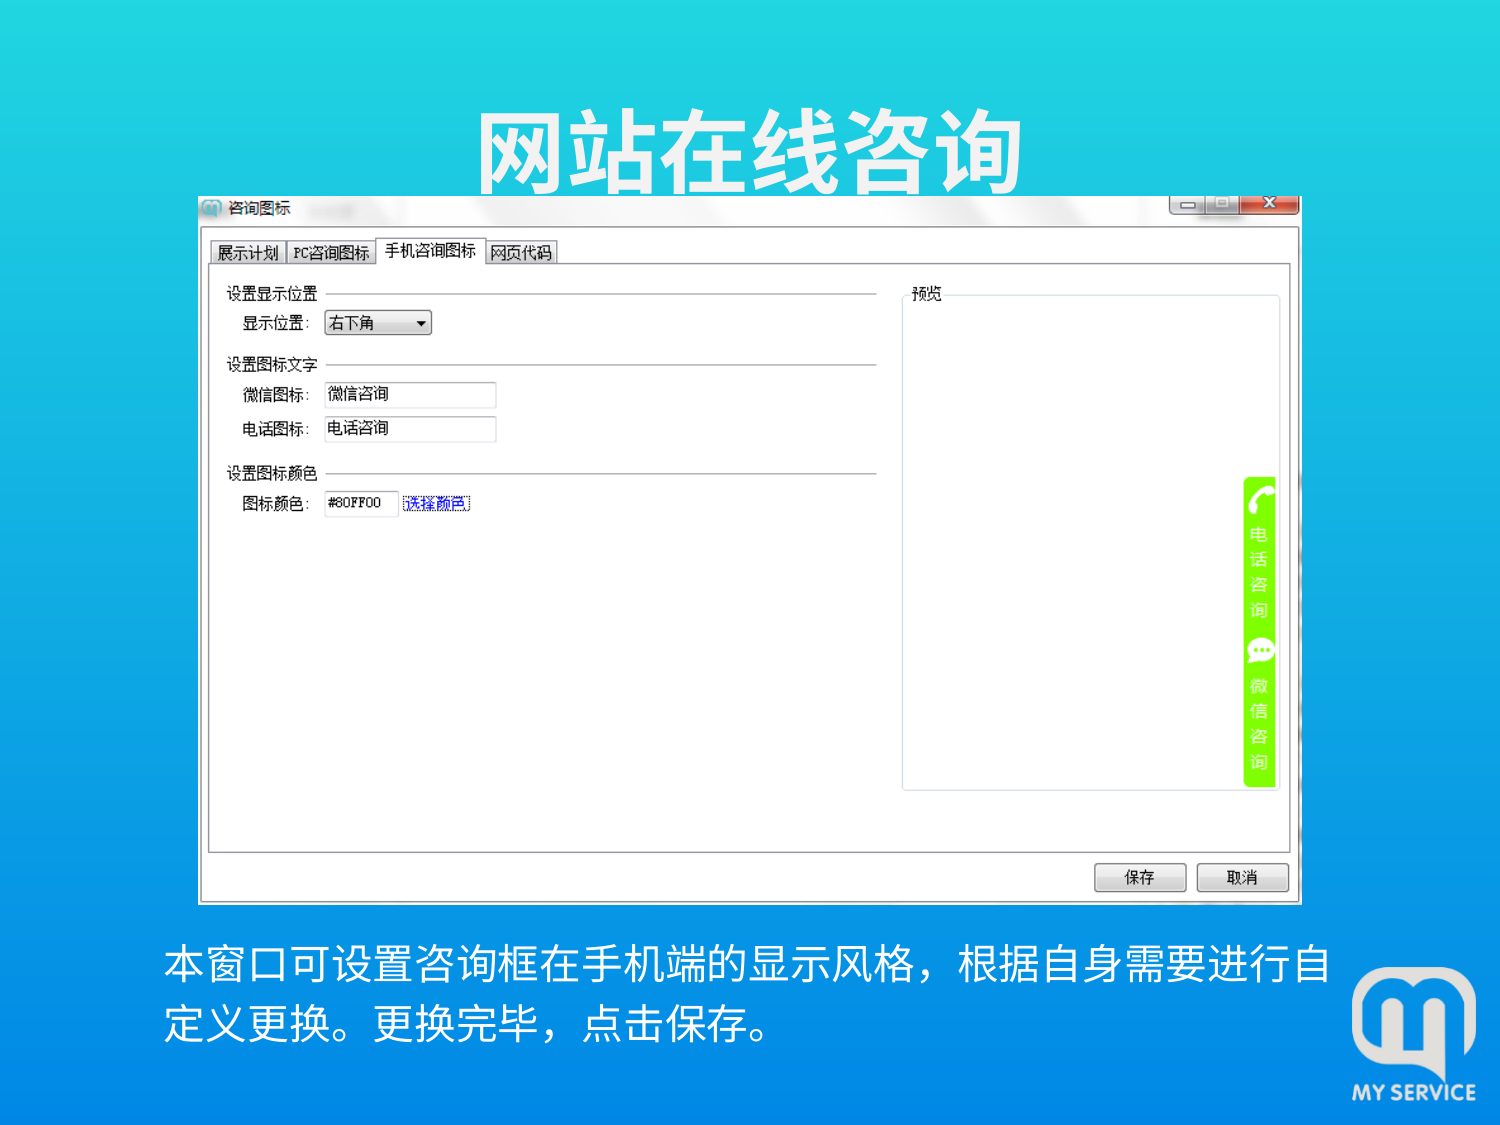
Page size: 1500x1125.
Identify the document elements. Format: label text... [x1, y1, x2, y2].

text_box 本窗口可设置咨询框在手机端的显示风格，根据自身需要进行自定义更换。更换完毕，点击保存。 [149, 920, 1351, 1056]
picture [192, 891, 196, 902]
title 网站在线咨询 [75, 45, 1425, 233]
picture [1352, 967, 1476, 1107]
picture [0, 195, 1500, 907]
